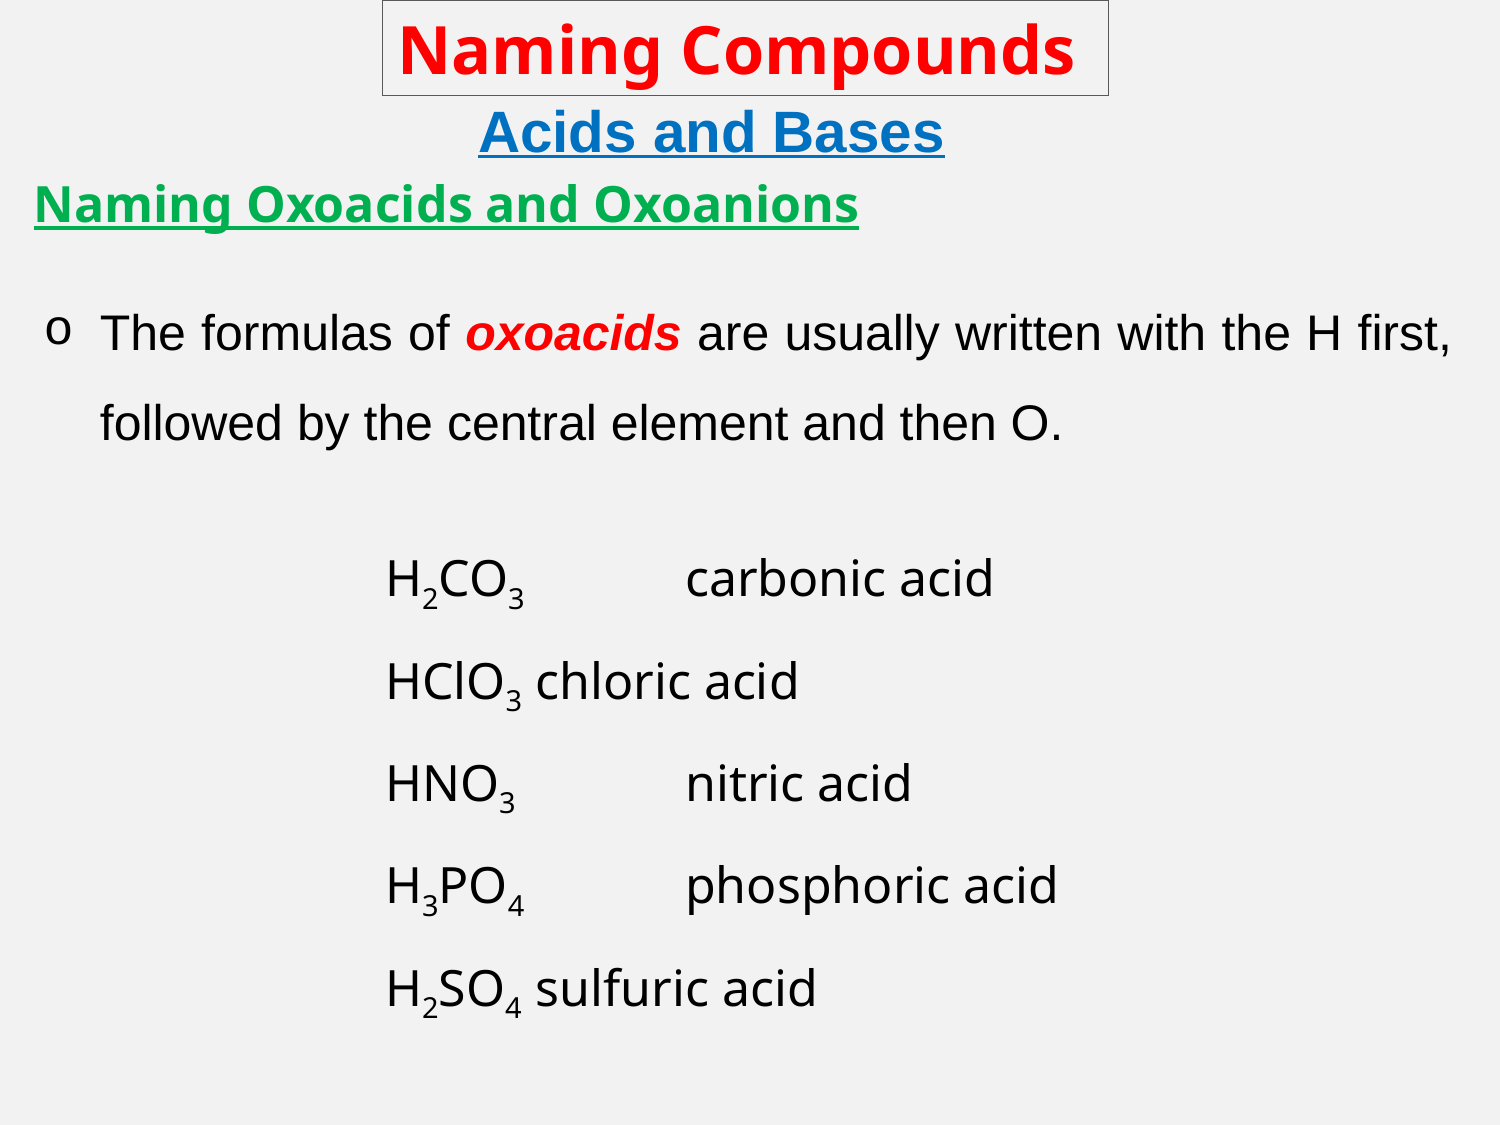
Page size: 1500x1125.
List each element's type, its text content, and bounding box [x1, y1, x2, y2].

text_box Naming Compounds [382, 0, 1109, 96]
text_box Naming Oxoacids and Oxoanions [18, 164, 874, 240]
text_box The formulas of oxoacids are usually written with the H first, followed by the central element and then O. [28, 263, 1468, 459]
text_box H2CO3 carbonic acid HClO3 chloric acid HNO3 nitric acid H3PO4 phosphoric acid H2SO4 sulfuric acid [370, 505, 1121, 1032]
text_box Acids and Bases [463, 86, 961, 171]
